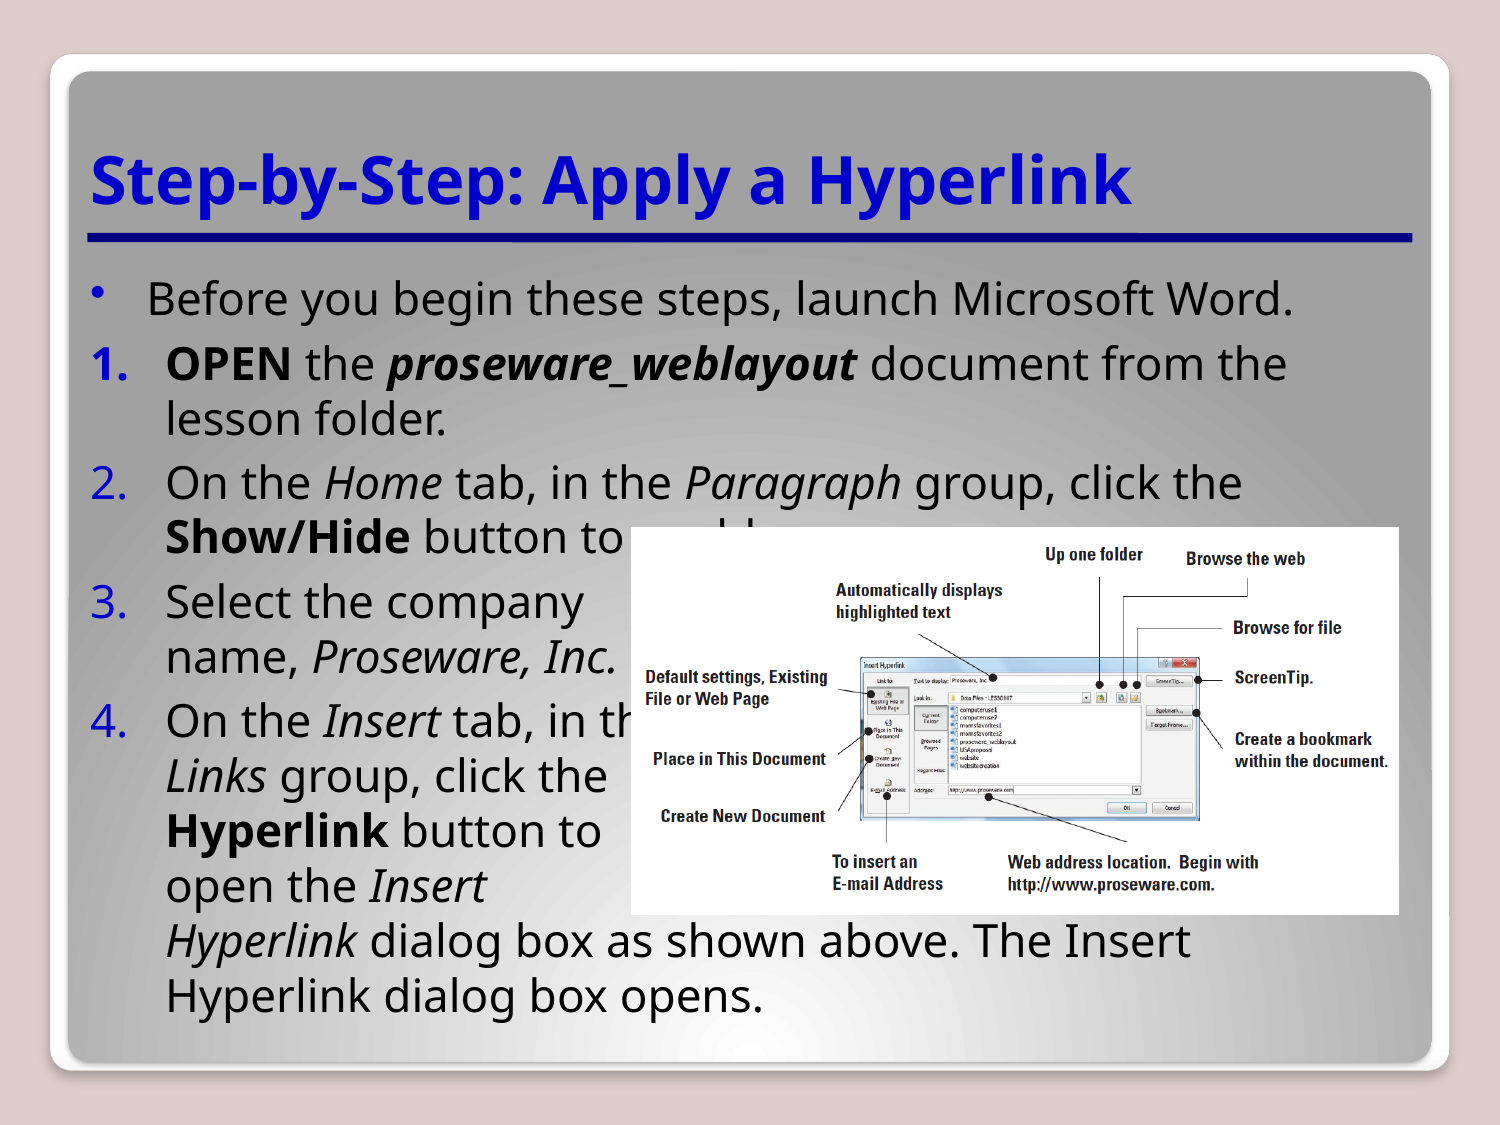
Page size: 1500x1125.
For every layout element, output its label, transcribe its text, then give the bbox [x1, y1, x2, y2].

picture [630, 526, 1399, 915]
title Step-by-Step: Apply a Hyperlink [74, 74, 1426, 226]
list Before you begin these steps, launch Microsoft Word. OPEN the proseware_weblayout document from the lesson folder. On the Home tab, in the Paragraph group, click the Show/Hide button to enable. Select the company name, Proseware, Inc. On the Insert tab, in the Links group, click the Hyperlink button to open the Insert Hyperlink dialog box as shown above. The Insert Hyperlink dialog box opens. [74, 262, 1426, 1063]
